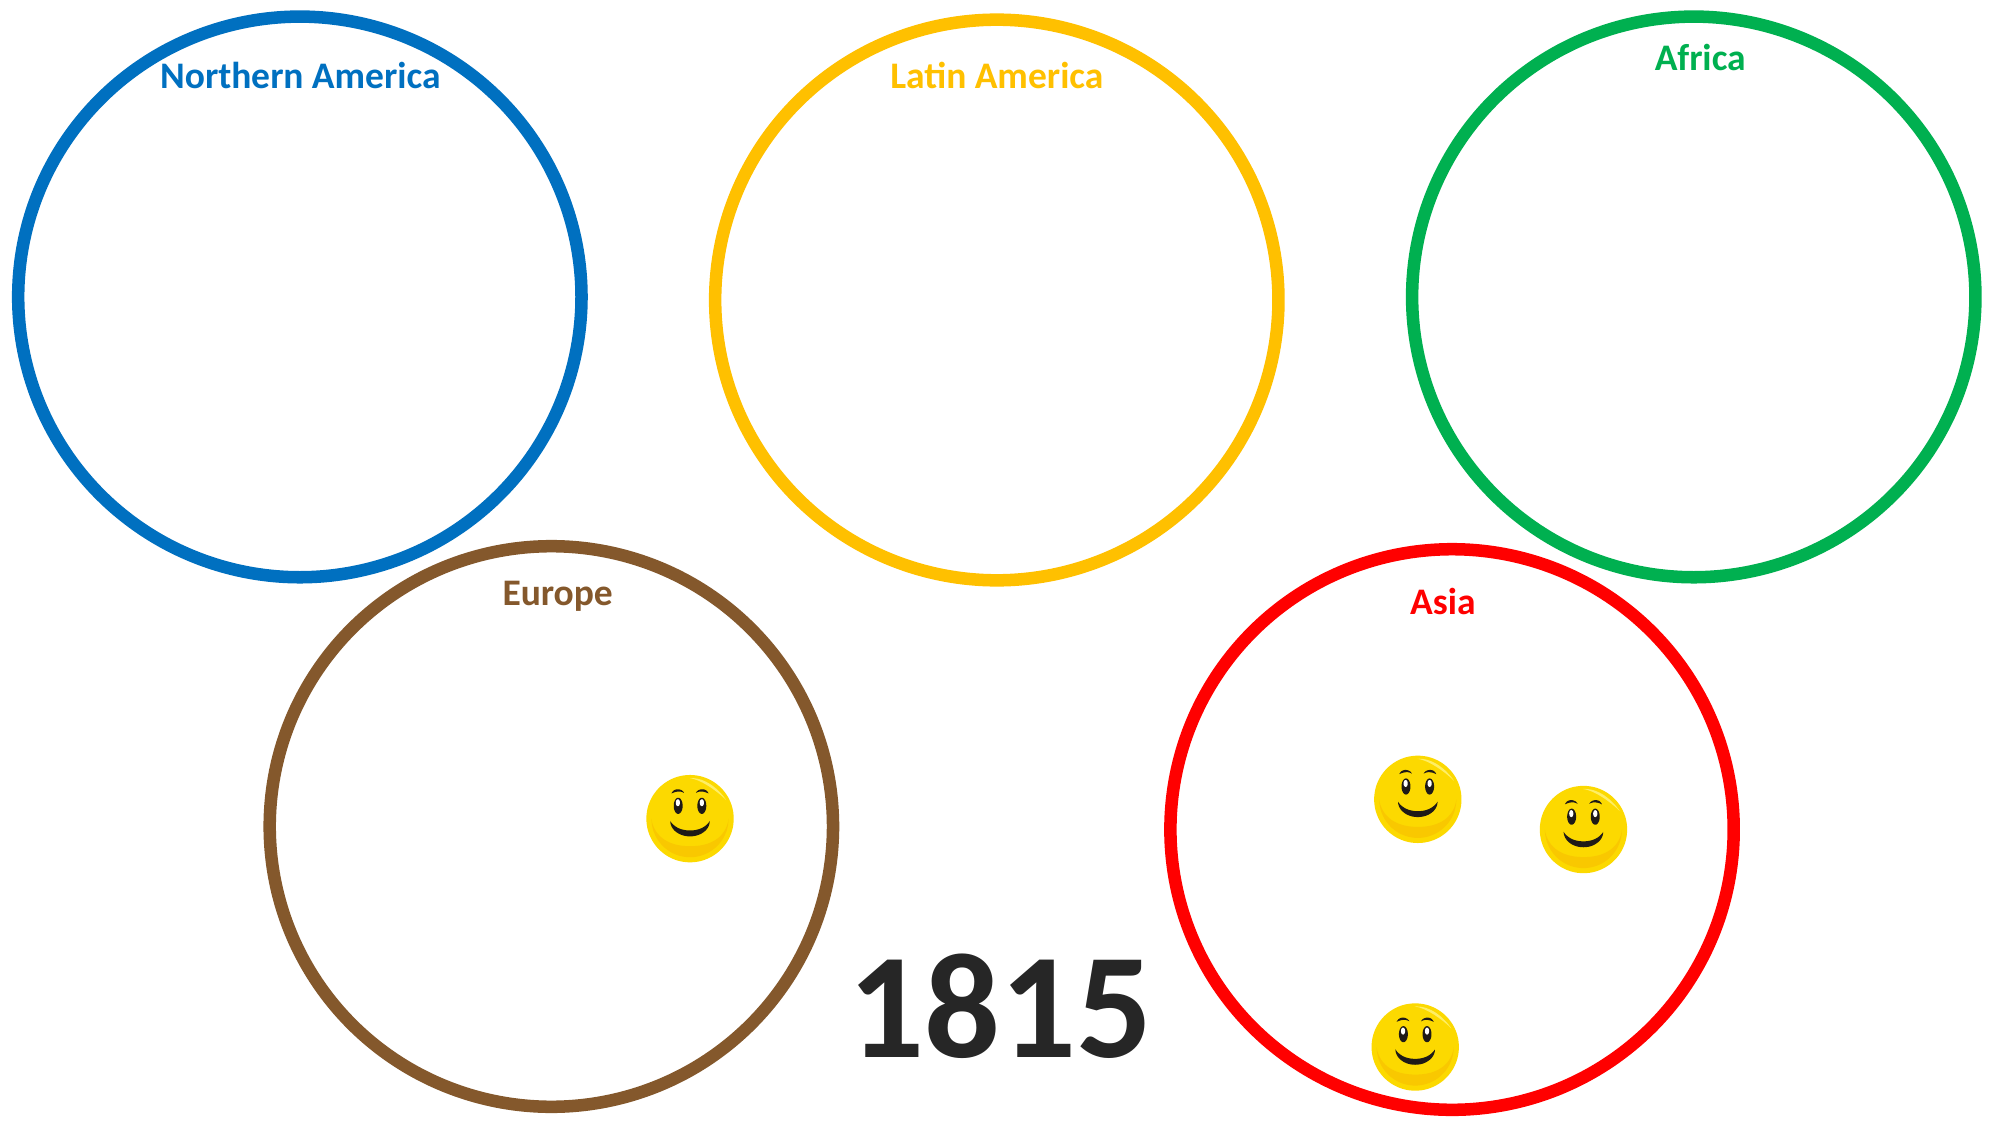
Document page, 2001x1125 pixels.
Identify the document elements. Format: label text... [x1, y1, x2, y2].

text_box [17, 61, 583, 579]
text_box Latin America [875, 43, 1122, 104]
text_box Asia [1395, 569, 1493, 630]
picture [1374, 755, 1462, 843]
text_box [881, 18, 1112, 43]
text_box [1411, 15, 1977, 579]
text_box Africa [1640, 25, 1788, 86]
text_box Northern America [145, 43, 497, 104]
text_box [714, 46, 1280, 582]
picture [1371, 1003, 1459, 1091]
text_box Europe [488, 560, 647, 621]
picture [1539, 785, 1628, 874]
text_box [1169, 548, 1735, 1111]
picture [646, 774, 734, 863]
text_box 1815 [820, 900, 1181, 1095]
text_box [268, 545, 835, 1108]
text_box [178, 15, 422, 43]
